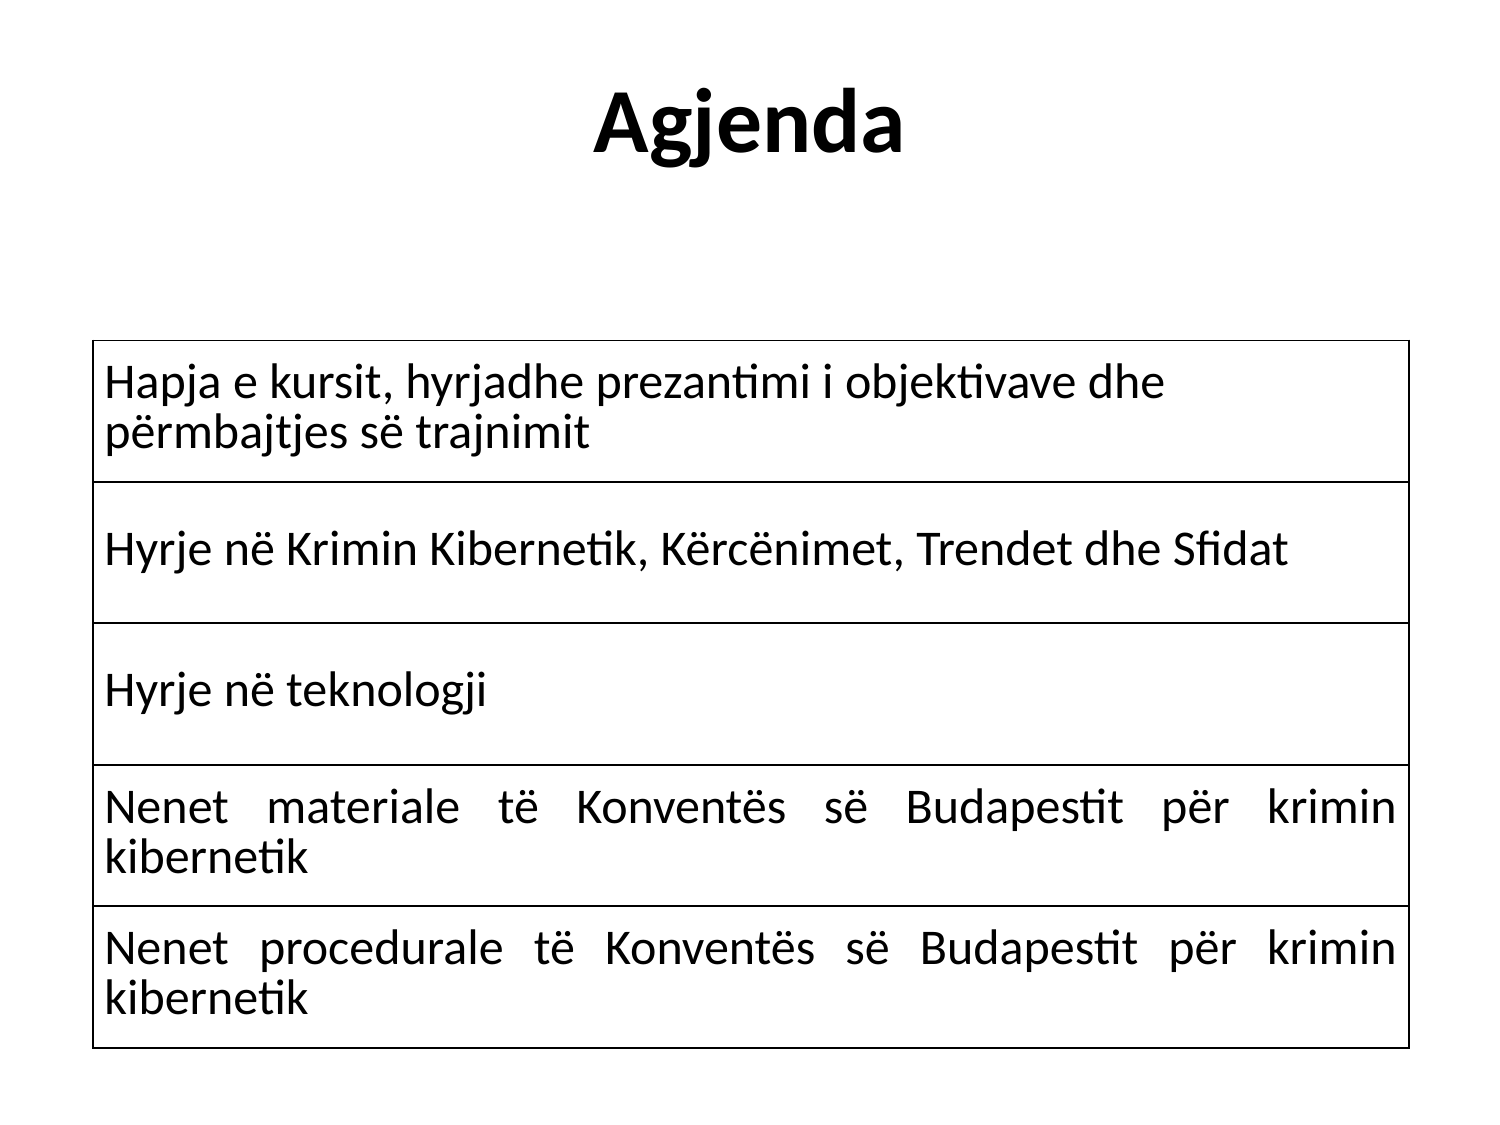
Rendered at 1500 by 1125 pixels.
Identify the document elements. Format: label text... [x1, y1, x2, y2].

title Agjenda [75, 45, 1425, 187]
table_cell Nenet materiale të Konventës së Budapestit për krimin kibernetik [94, 766, 1408, 905]
table_cell Hyrje në teknologji [94, 624, 1408, 764]
table_cell Nenet procedurale të Konventës së Budapestit për krimin kibernetik [94, 907, 1408, 1047]
table_header Hapja e kursit, hyrjadhe prezantimi i objektivave dhe përmbajtjes së trajnimit [94, 341, 1408, 481]
table_cell Hyrje në Krimin Kibernetik, Kërcënimet, Trendet dhe Sfidat [94, 483, 1408, 622]
